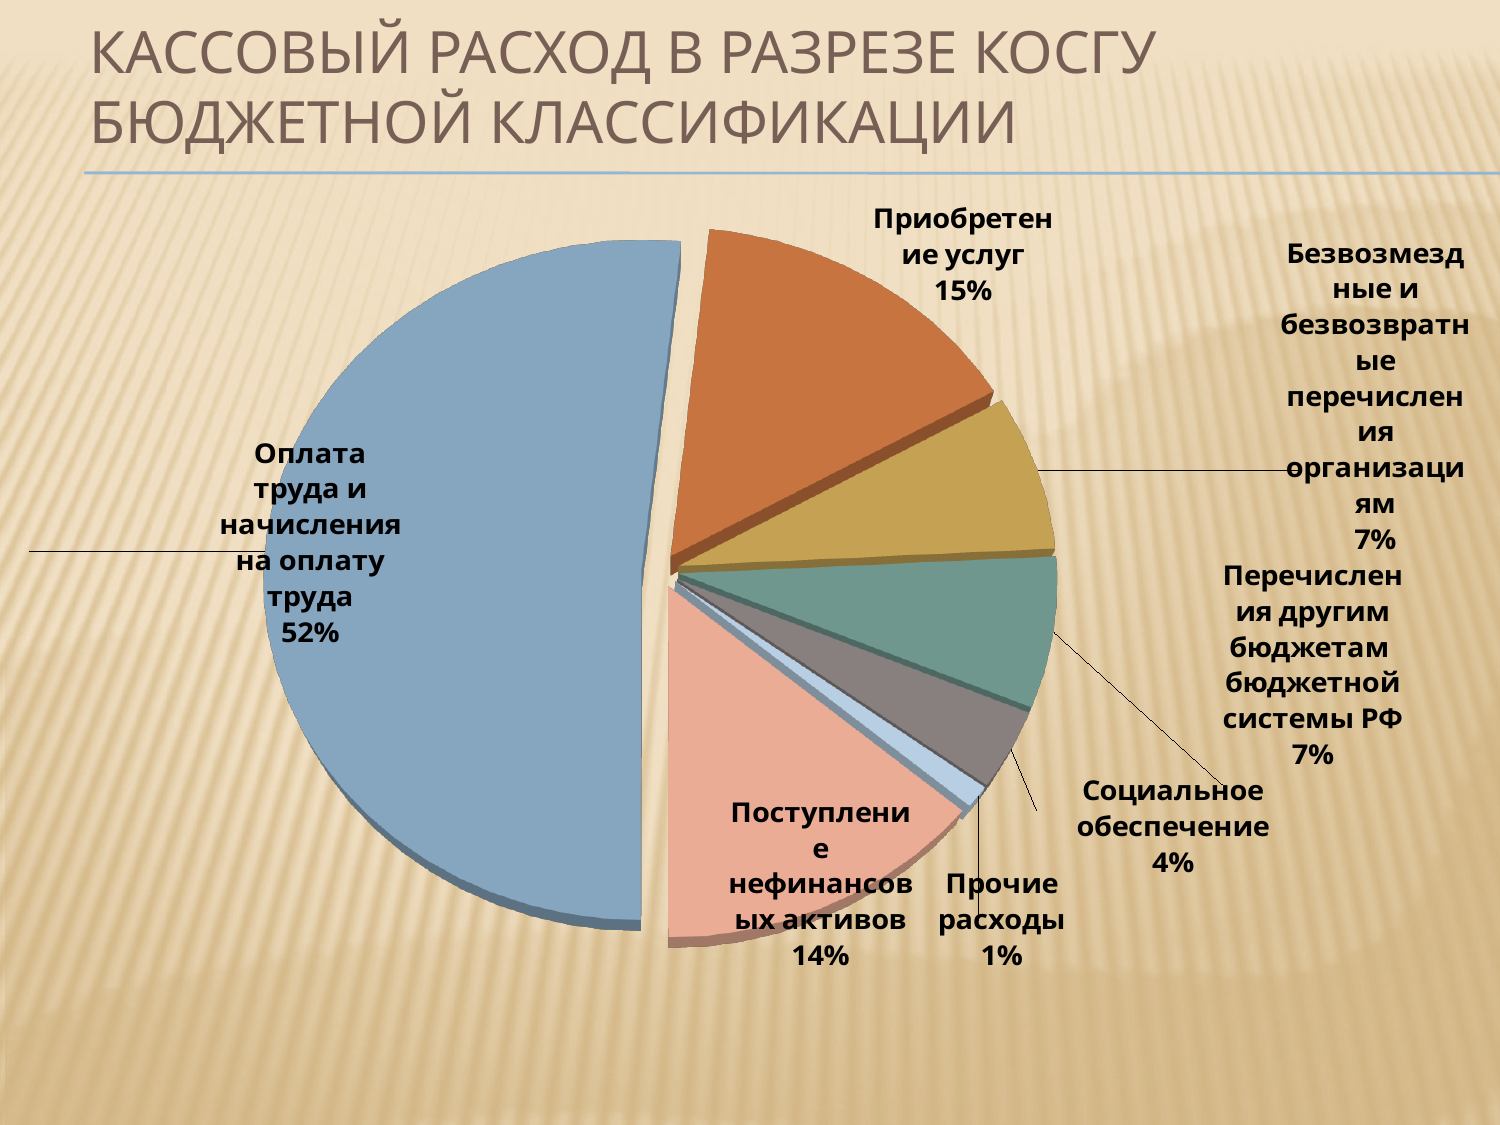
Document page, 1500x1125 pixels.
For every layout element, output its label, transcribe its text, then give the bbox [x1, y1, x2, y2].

chart [29, 148, 1471, 1095]
title Кассовый расход в разрезе КОСГУ бюджетной классификации [75, 45, 1425, 126]
